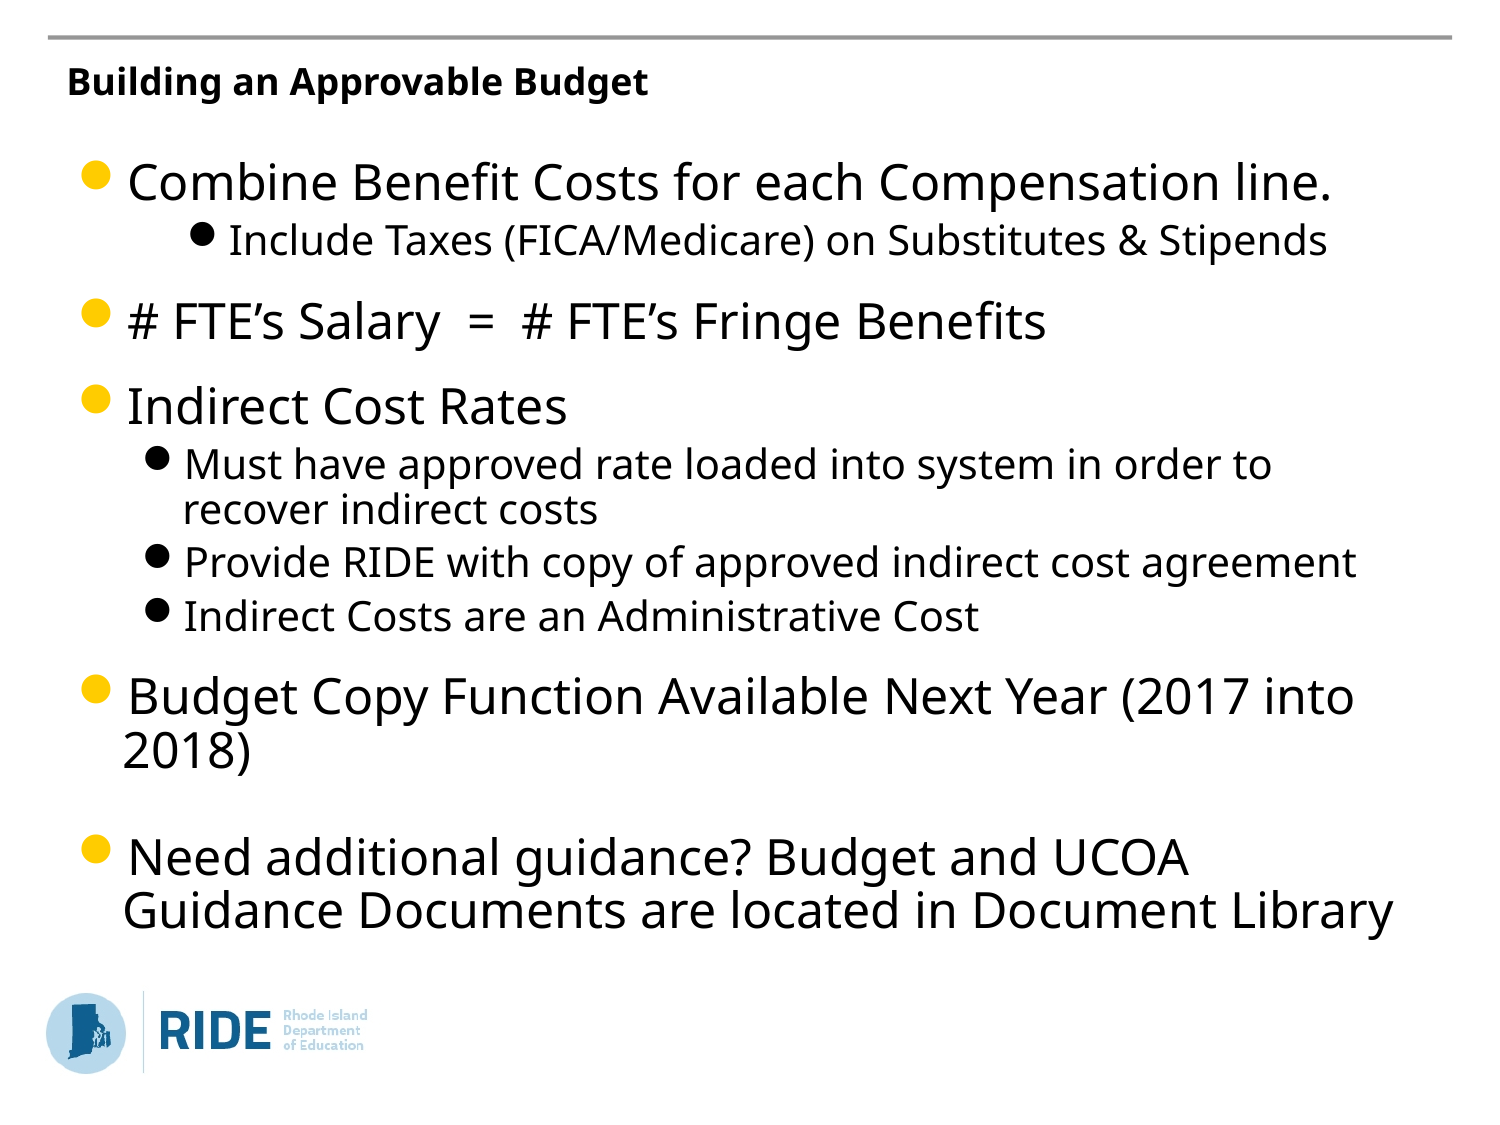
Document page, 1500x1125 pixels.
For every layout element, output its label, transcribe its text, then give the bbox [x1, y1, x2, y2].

list Combine Benefit Costs for each Compensation line. Include Taxes (FICA/Medicare) on Substitutes & Stipends # FTE’s Salary = # FTE’s Fringe Benefits Indirect Cost Rates Must have approved rate loaded into system in order to recover indirect costs Provide RIDE with copy of approved indirect cost agreement Indirect Costs are an Administrative Cost Budget Copy Function Available Next Year (2017 into 2018) Need additional guidance? Budget and UCOA Guidance Documents are located in Document Library [62, 149, 1421, 1024]
picture [37, 985, 413, 1079]
title Building an Approvable Budget [51, 49, 1449, 138]
